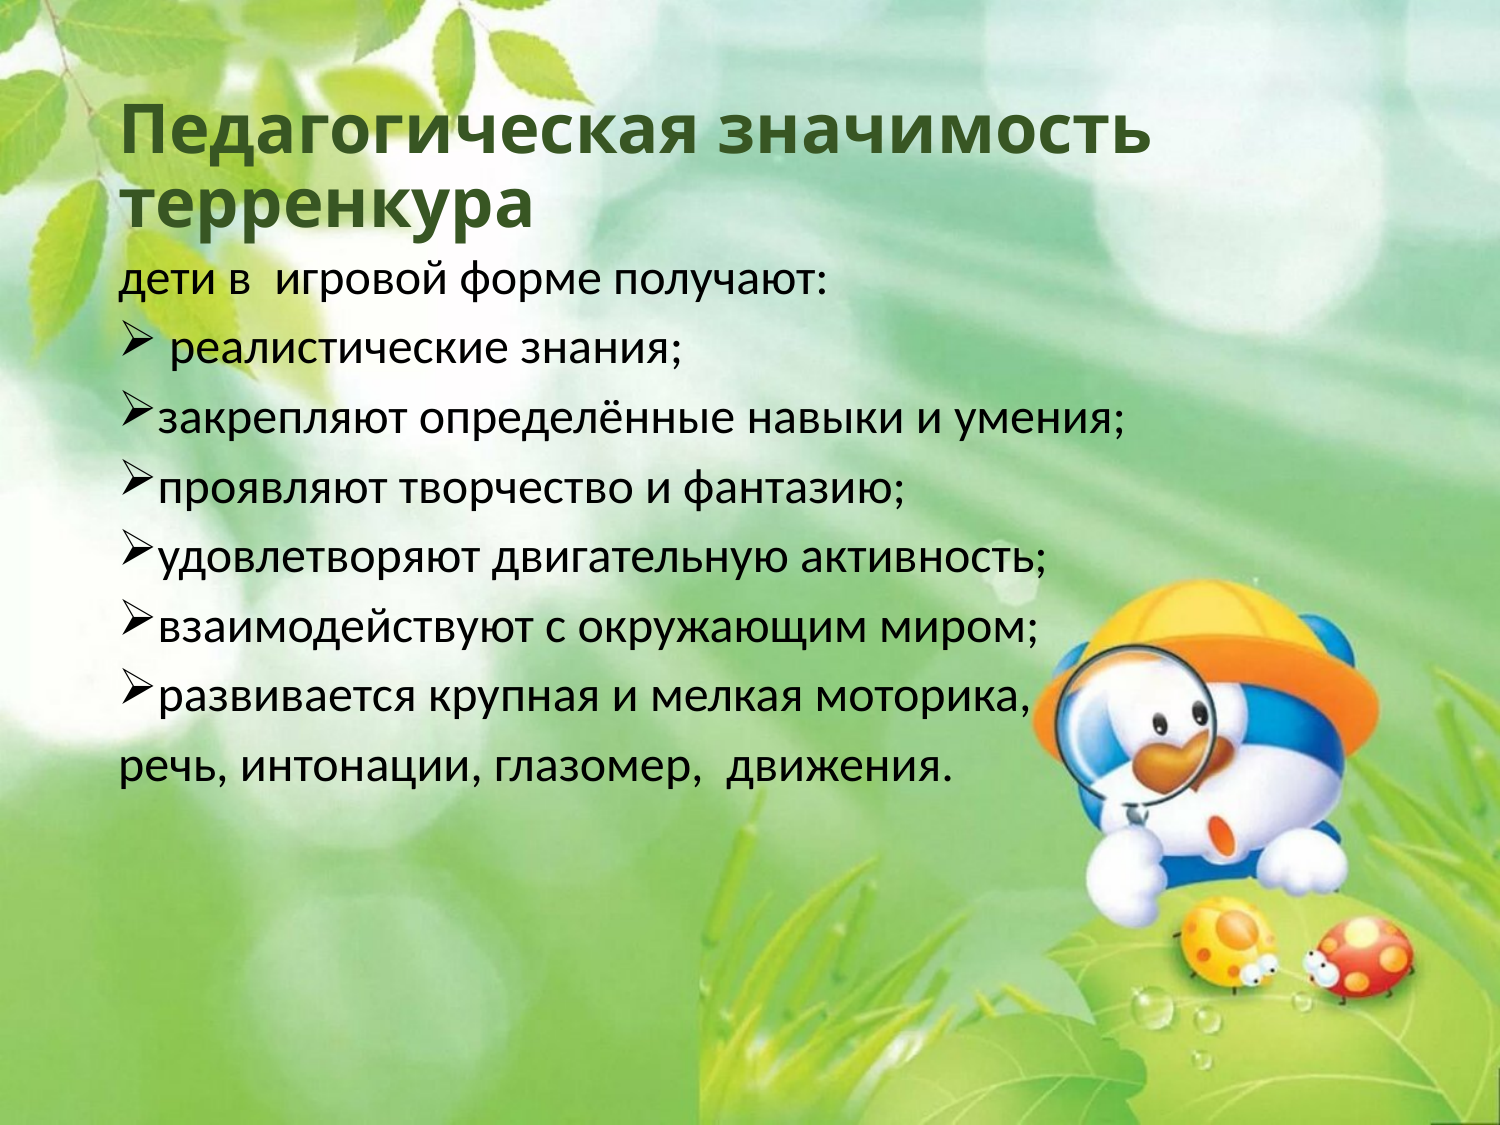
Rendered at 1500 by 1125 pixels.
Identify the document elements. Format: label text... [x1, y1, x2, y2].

title Педагогическая значимость терренкура [103, 59, 1397, 278]
picture [0, 0, 1500, 1125]
list дети в игровой форме получают: реалистические знания; закрепляют определённые навыки и умения; проявляют творчество и фантазию; удовлетворяют двигательную активность; взаимодействуют с окружающим миром; развивается крупная и мелкая моторика, речь, интонации, глазомер, движения. [103, 243, 1381, 941]
